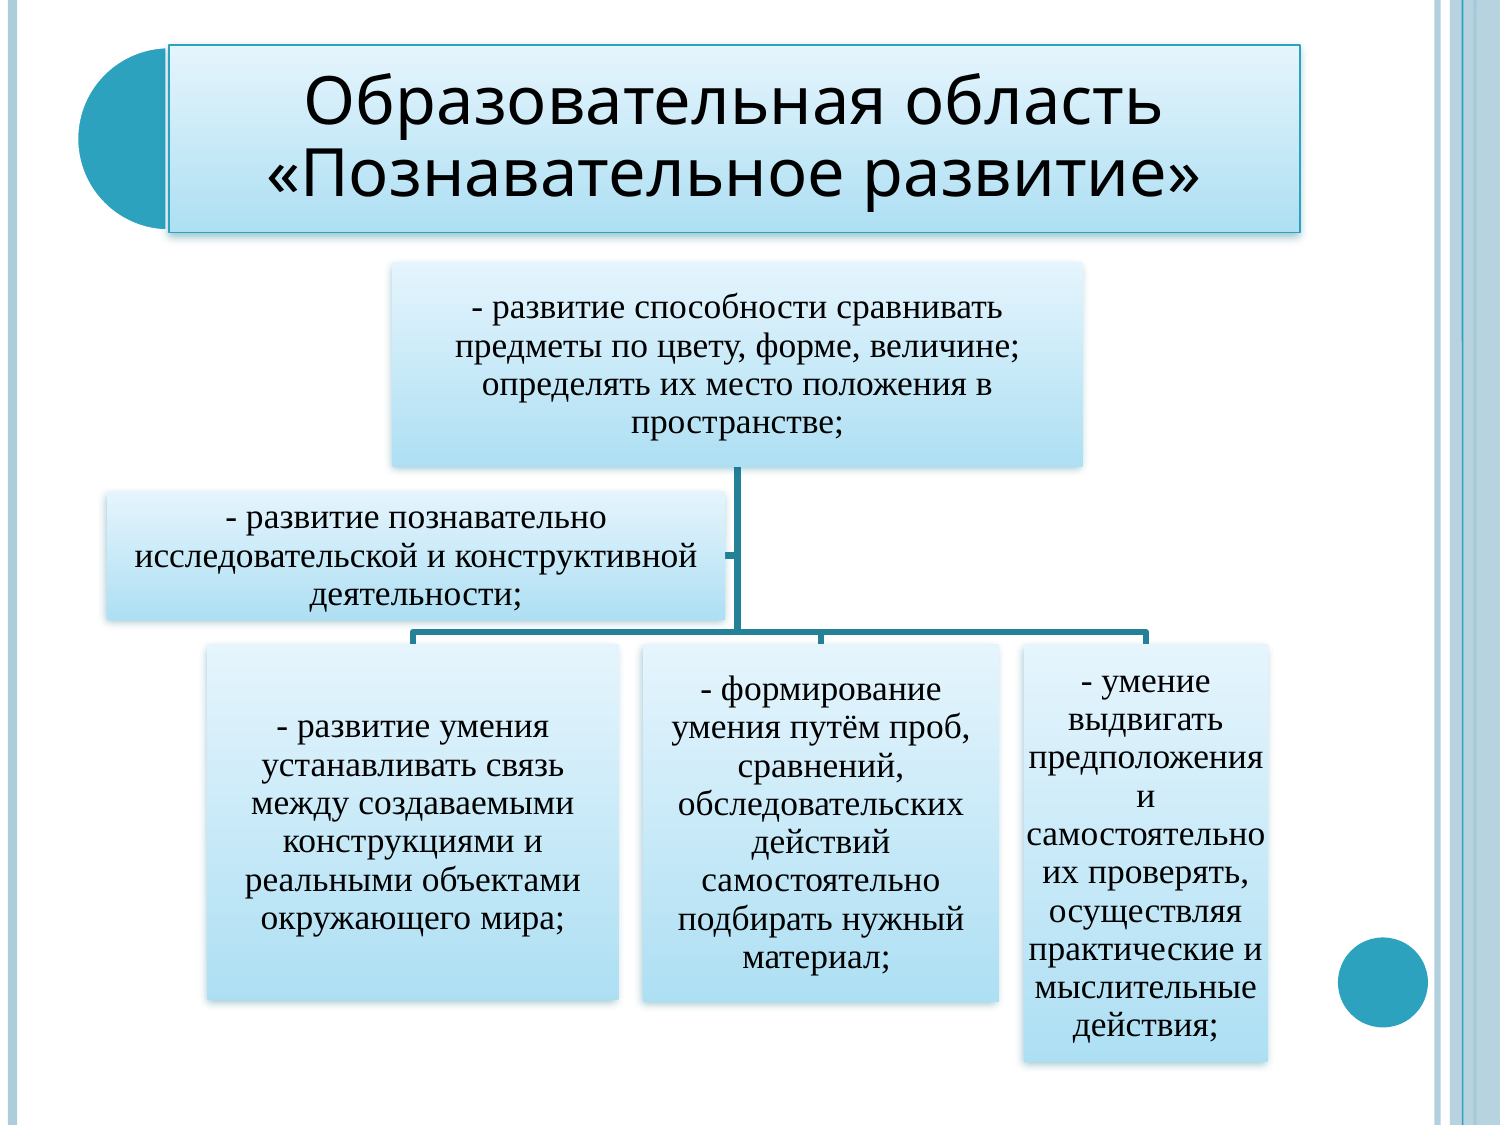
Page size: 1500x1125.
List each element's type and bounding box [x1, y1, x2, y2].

list [74, 261, 1301, 1063]
text_box [74, 44, 1301, 233]
